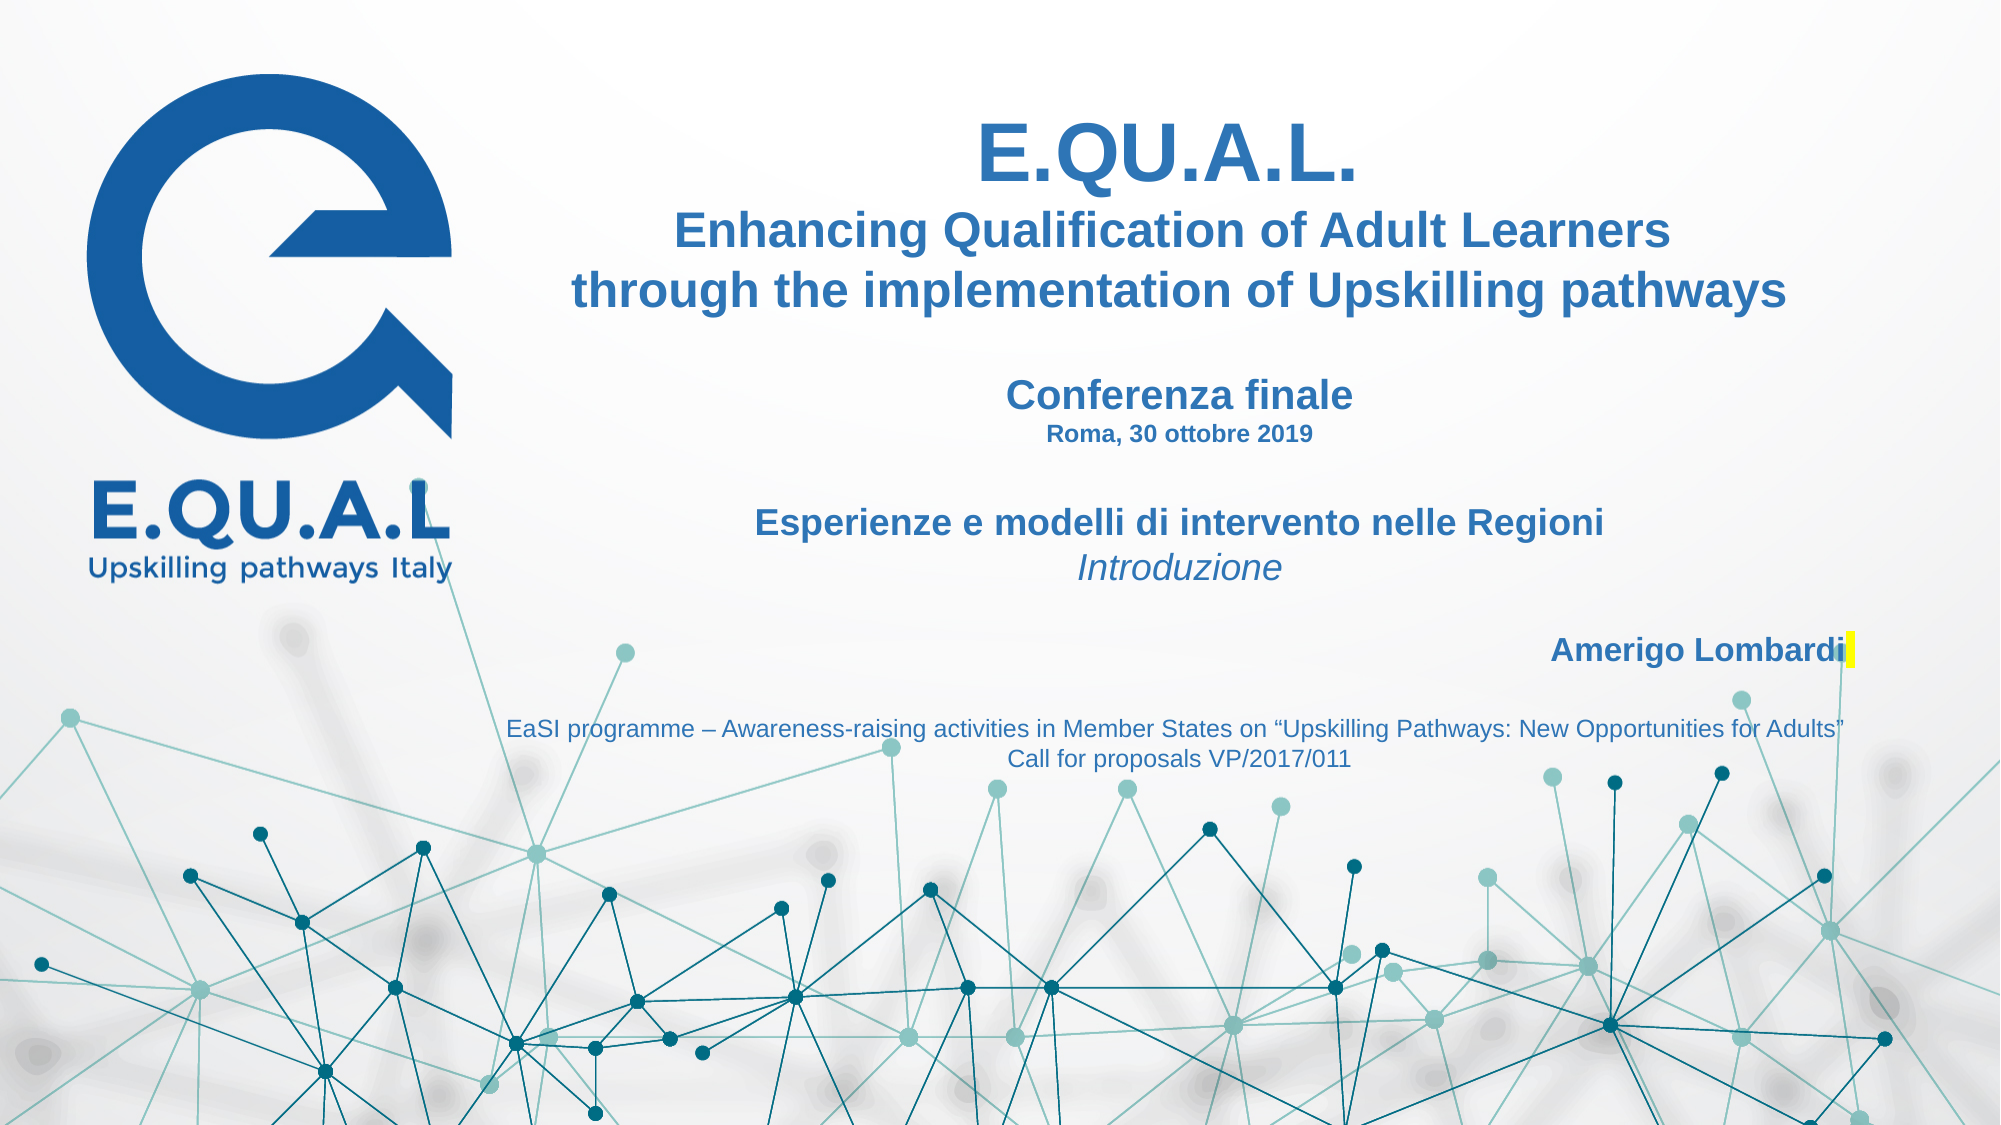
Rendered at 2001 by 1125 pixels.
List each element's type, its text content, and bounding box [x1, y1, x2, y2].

picture [0, 0, 2000, 1125]
text_box E.QU.A.L. Enhancing Qualification of Adult Learners through the implementation of Upskilling pathways Conferenza finale Roma, 30 ottobre 2019 Esperienze e modelli di intervento nelle Regioni Introduzione Amerigo Lombardi EaSI programme – Awareness-raising activities in Member States on “Upskilling Pathways: New Opportunities for Adults” Call for proposals VP/2017/011 [490, 90, 1870, 780]
